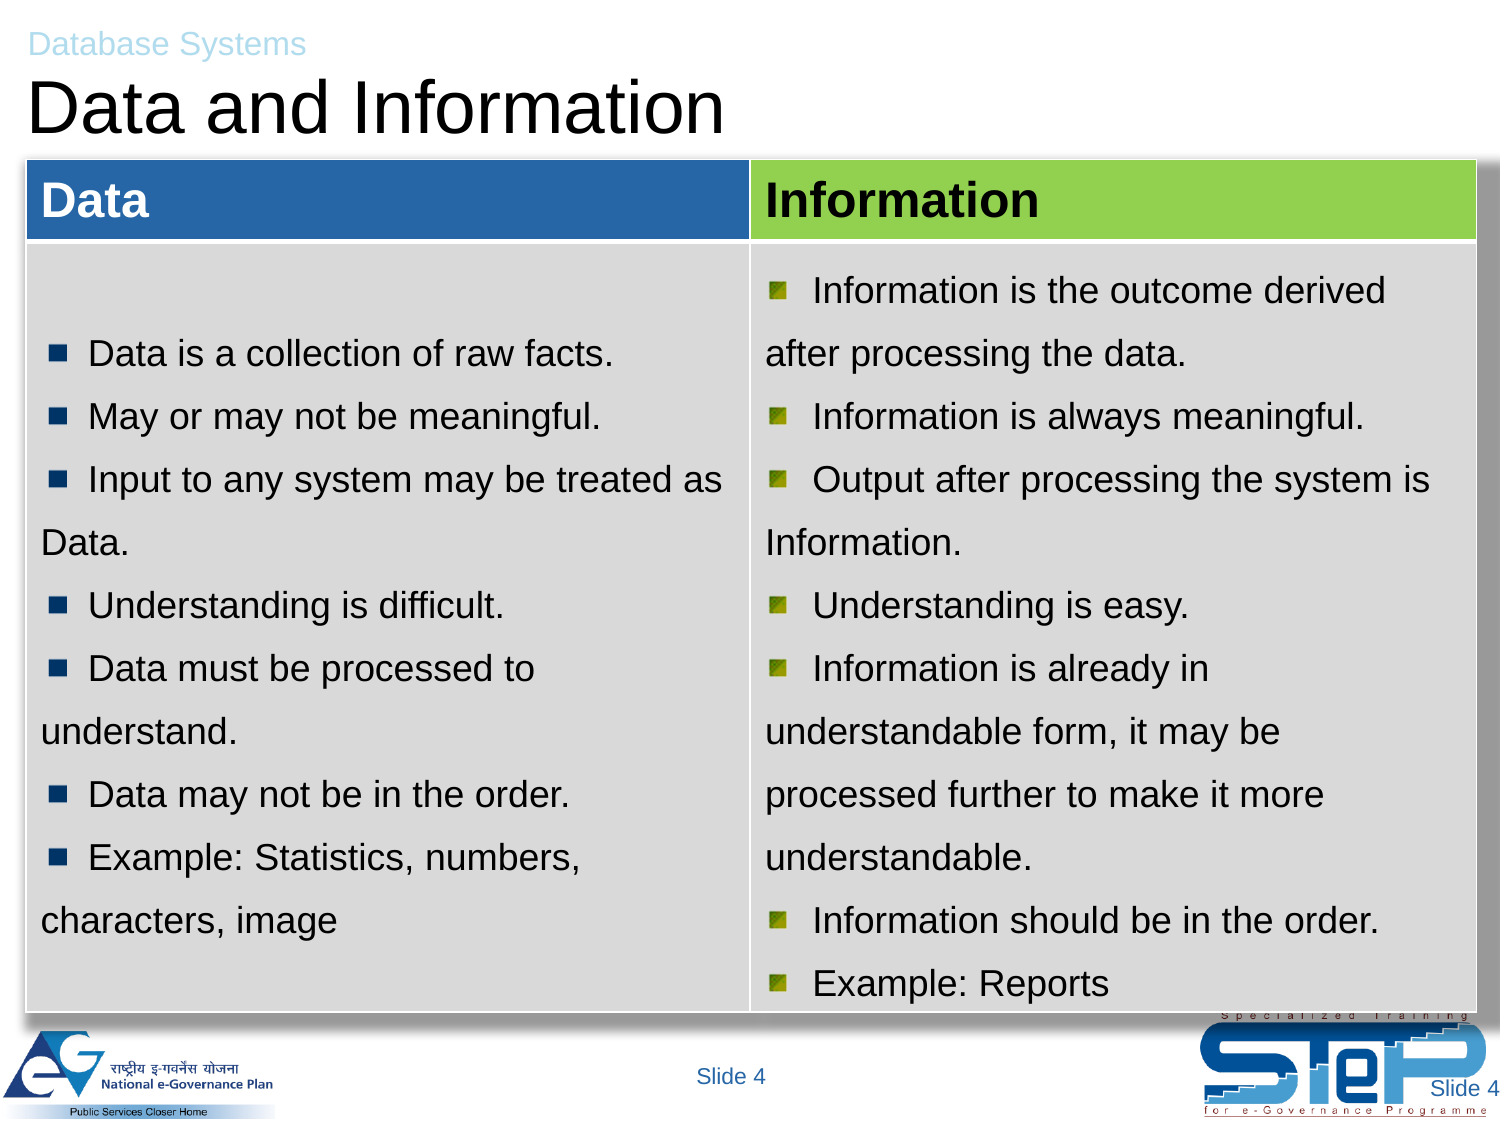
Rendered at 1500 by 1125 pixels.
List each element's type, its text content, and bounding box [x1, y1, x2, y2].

picture [765, 970, 792, 997]
picture [765, 907, 792, 934]
picture [40, 844, 67, 871]
picture [40, 781, 67, 808]
title Data and Information [26, 58, 1471, 155]
table_cell Information is the outcome derived after processing the data. Information is always meaningful. Output after processing the system is Information. Understanding is easy. Information is already in understandable form, it may be processed further to make it more understandable. Information should be in the order. Example: Reports [751, 244, 1476, 1011]
table_header Information [751, 160, 1476, 239]
picture [40, 592, 67, 619]
picture [765, 277, 792, 305]
picture [40, 655, 67, 682]
picture [40, 403, 67, 430]
slide_number Slide 4 [1145, 1074, 1500, 1102]
picture [765, 655, 792, 682]
picture [40, 340, 67, 367]
picture [40, 466, 67, 493]
table_header Data [27, 160, 749, 239]
text_box Database Systems [27, 28, 854, 62]
picture [765, 403, 792, 430]
picture [1200, 1102, 1486, 1117]
picture [1200, 1011, 1486, 1074]
picture [2, 1031, 275, 1119]
picture [765, 466, 792, 493]
picture [765, 592, 792, 619]
table_cell Data is a collection of raw facts. May or may not be meaningful. Input to any system may be treated as Data. Understanding is difficult. Data must be processed to understand. Data may not be in the order. Example: Statistics, numbers, characters, image [27, 244, 749, 1011]
